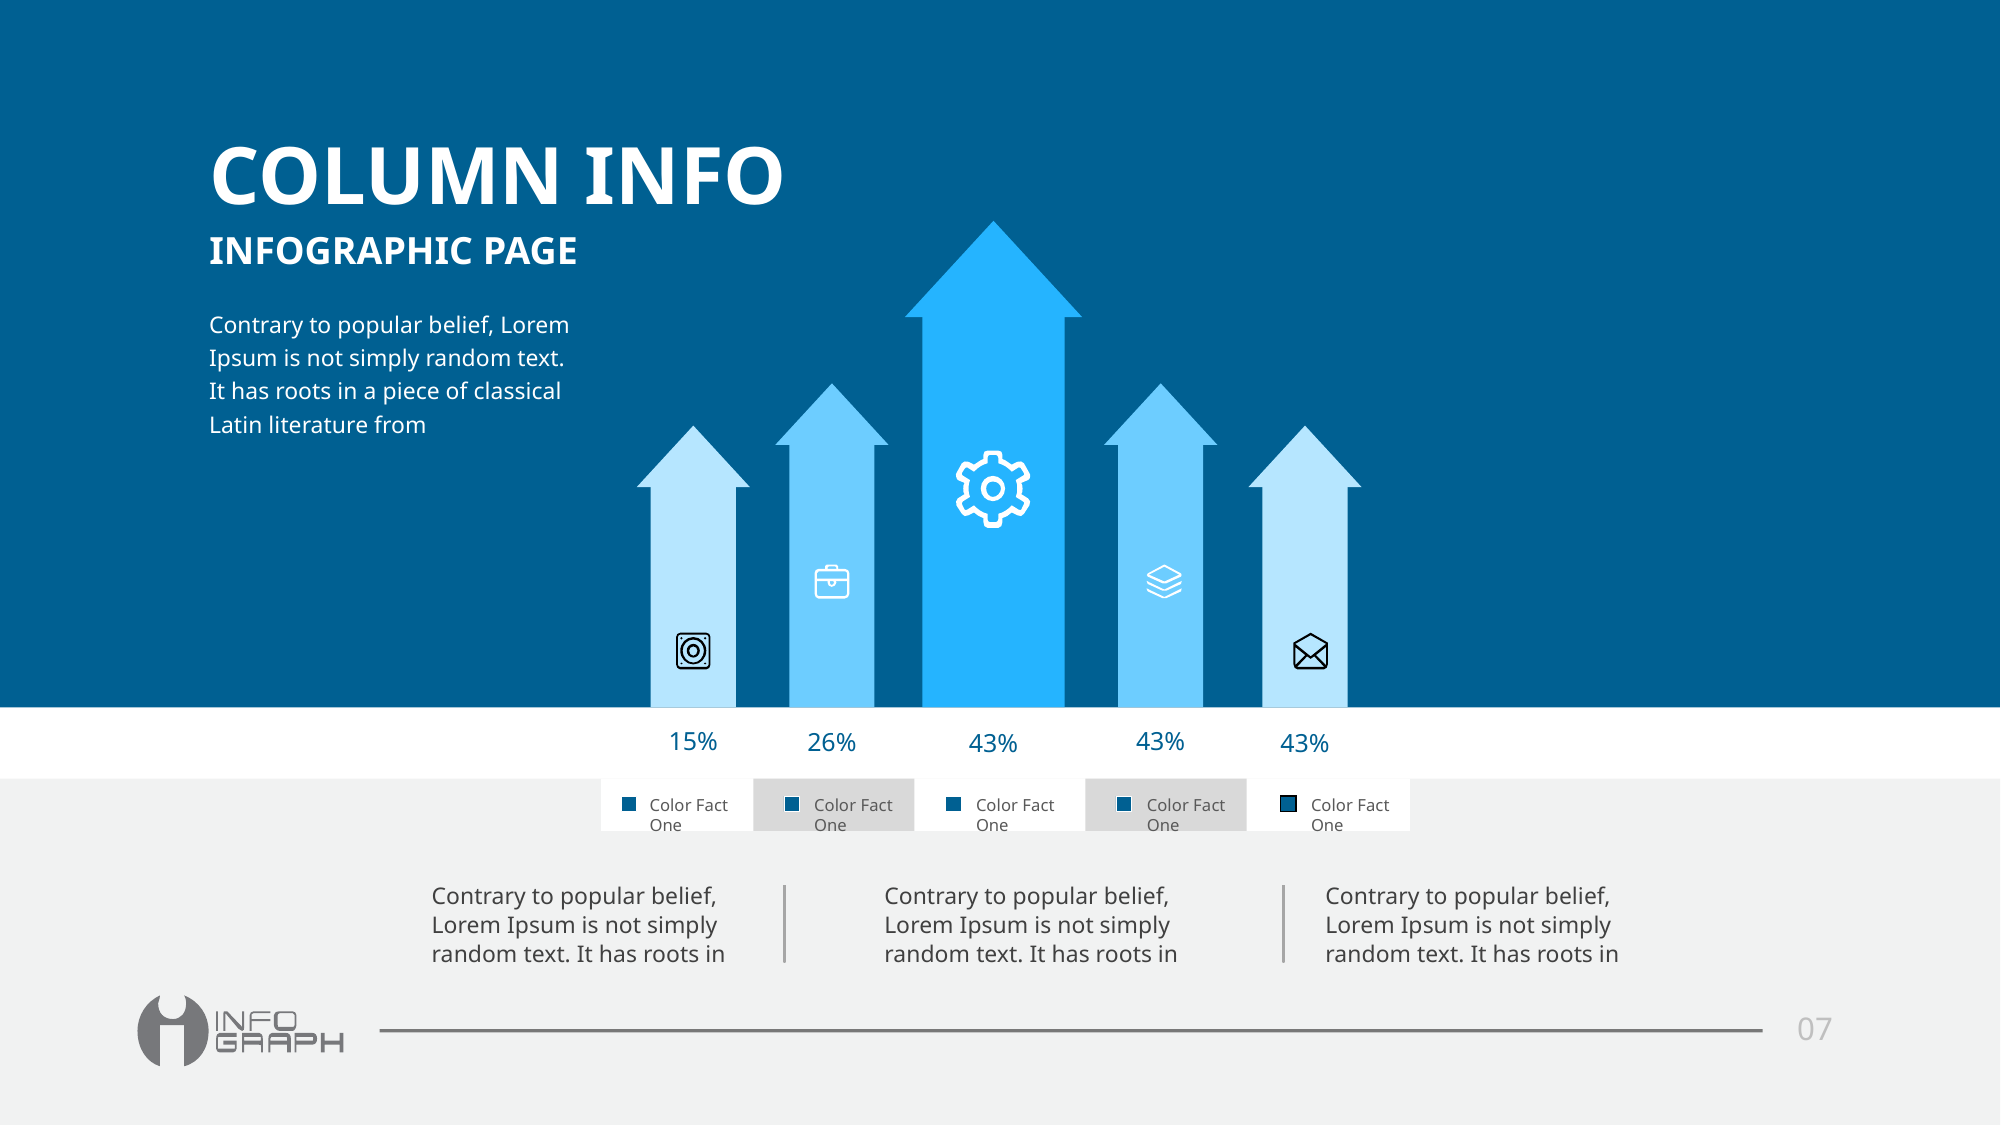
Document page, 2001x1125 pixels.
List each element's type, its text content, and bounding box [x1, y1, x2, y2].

text_box [1146, 580, 1182, 591]
text_box Contrary to popular belief, Lorem Ipsum is not simply random text. It has roots in [1310, 872, 1640, 975]
text_box [1117, 446, 1204, 708]
text_box [1246, 424, 1364, 489]
text_box Contrary to popular belief, Lorem Ipsum is not simply random text. It has roots in [869, 872, 1199, 975]
text_box [1146, 588, 1182, 599]
text_box 43% [1112, 717, 1209, 763]
text_box [634, 424, 753, 489]
text_box 15% [645, 717, 742, 763]
text_box Contrary to popular belief, Lorem Ipsum is not simply random text. It has roots in a piece of classical Latin literature from [194, 297, 602, 446]
text_box Color Fact One [634, 787, 750, 843]
text_box [1115, 796, 1132, 812]
text_box [676, 632, 711, 670]
text_box Color Fact One [799, 787, 915, 843]
text_box [814, 564, 850, 599]
text_box [955, 450, 1031, 528]
text_box 43% [1256, 720, 1354, 765]
text_box [0, 0, 2000, 709]
text_box Color Fact One [1132, 787, 1248, 843]
text_box [753, 778, 915, 831]
text_box [1146, 564, 1182, 584]
text_box [1293, 632, 1328, 670]
text_box [1101, 381, 1220, 446]
text_box Color Fact One [1296, 787, 1412, 843]
text_box 26% [789, 719, 874, 764]
text_box COLUMN INFO INFOGRAPHIC PAGE [194, 160, 822, 280]
text_box Contrary to popular belief, Lorem Ipsum is not simply random text. It has roots in [416, 872, 746, 975]
text_box [783, 796, 799, 812]
text_box 43% [945, 720, 1042, 765]
text_box [902, 219, 1085, 319]
text_box [788, 446, 875, 708]
text_box [1085, 778, 1247, 831]
text_box [1261, 489, 1349, 708]
text_box [772, 381, 891, 446]
text_box [650, 489, 737, 708]
text_box [921, 319, 1066, 708]
text_box [0, 709, 2000, 1125]
text_box Color Fact One [961, 787, 1077, 843]
